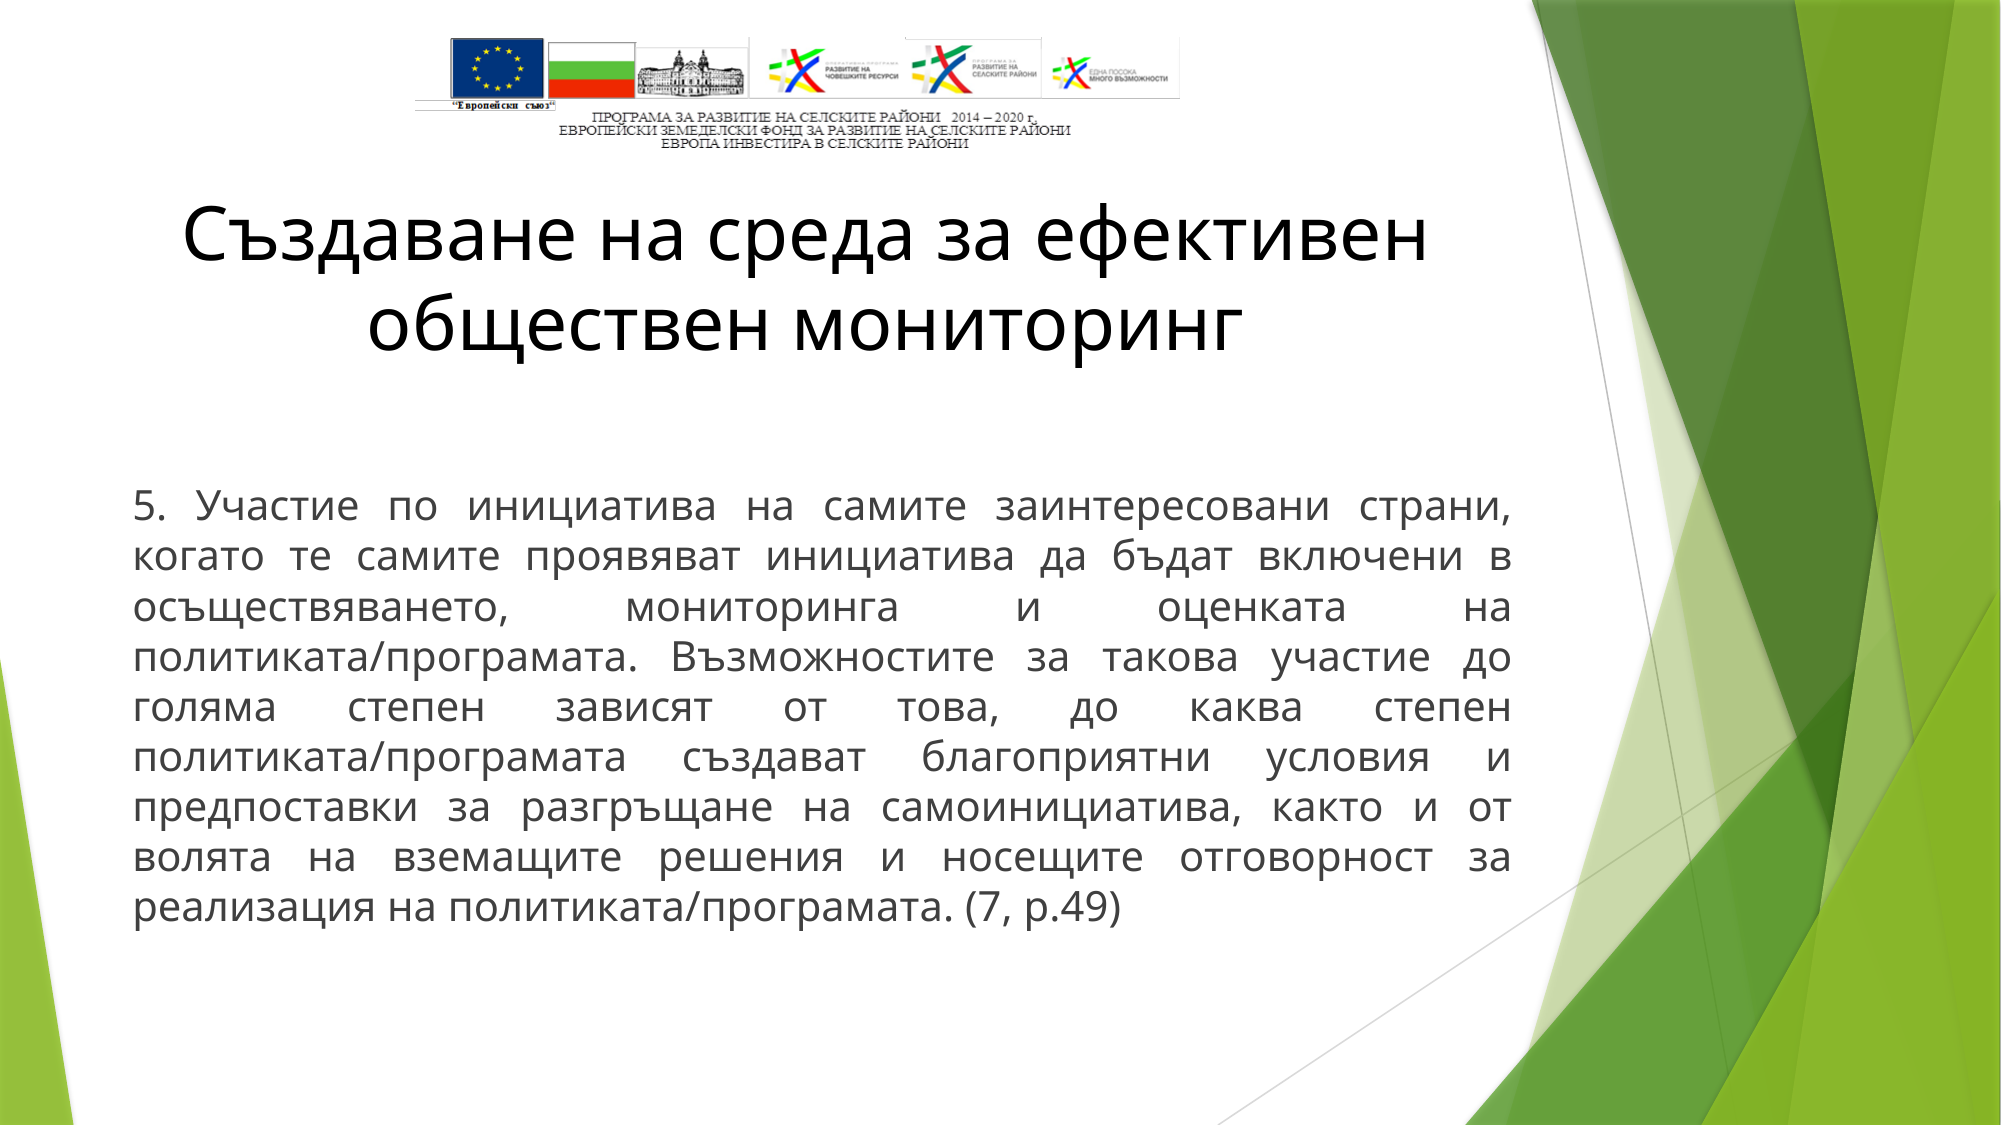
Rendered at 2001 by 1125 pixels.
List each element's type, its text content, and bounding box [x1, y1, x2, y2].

picture [414, 37, 1214, 153]
title Създаване на среда за ефективен обществен мониторинг [100, 178, 1512, 395]
list 5. Участие по инициатива на самите заинтересовани страни, когато те самите проявяват инициатива да бъдат включени в осъществяването, мониторинга и оценката на политиката/програмата. Възможностите за такова участие до голяма степен зависят от това, до каква степен политиката/програмата създават благоприятни условия и предпоставки за разгръщане на самоинициатива, както и от волята на вземащите решения и носещите отговорност за реализация на политиката/програмата. (7, p.49) [117, 471, 1528, 972]
